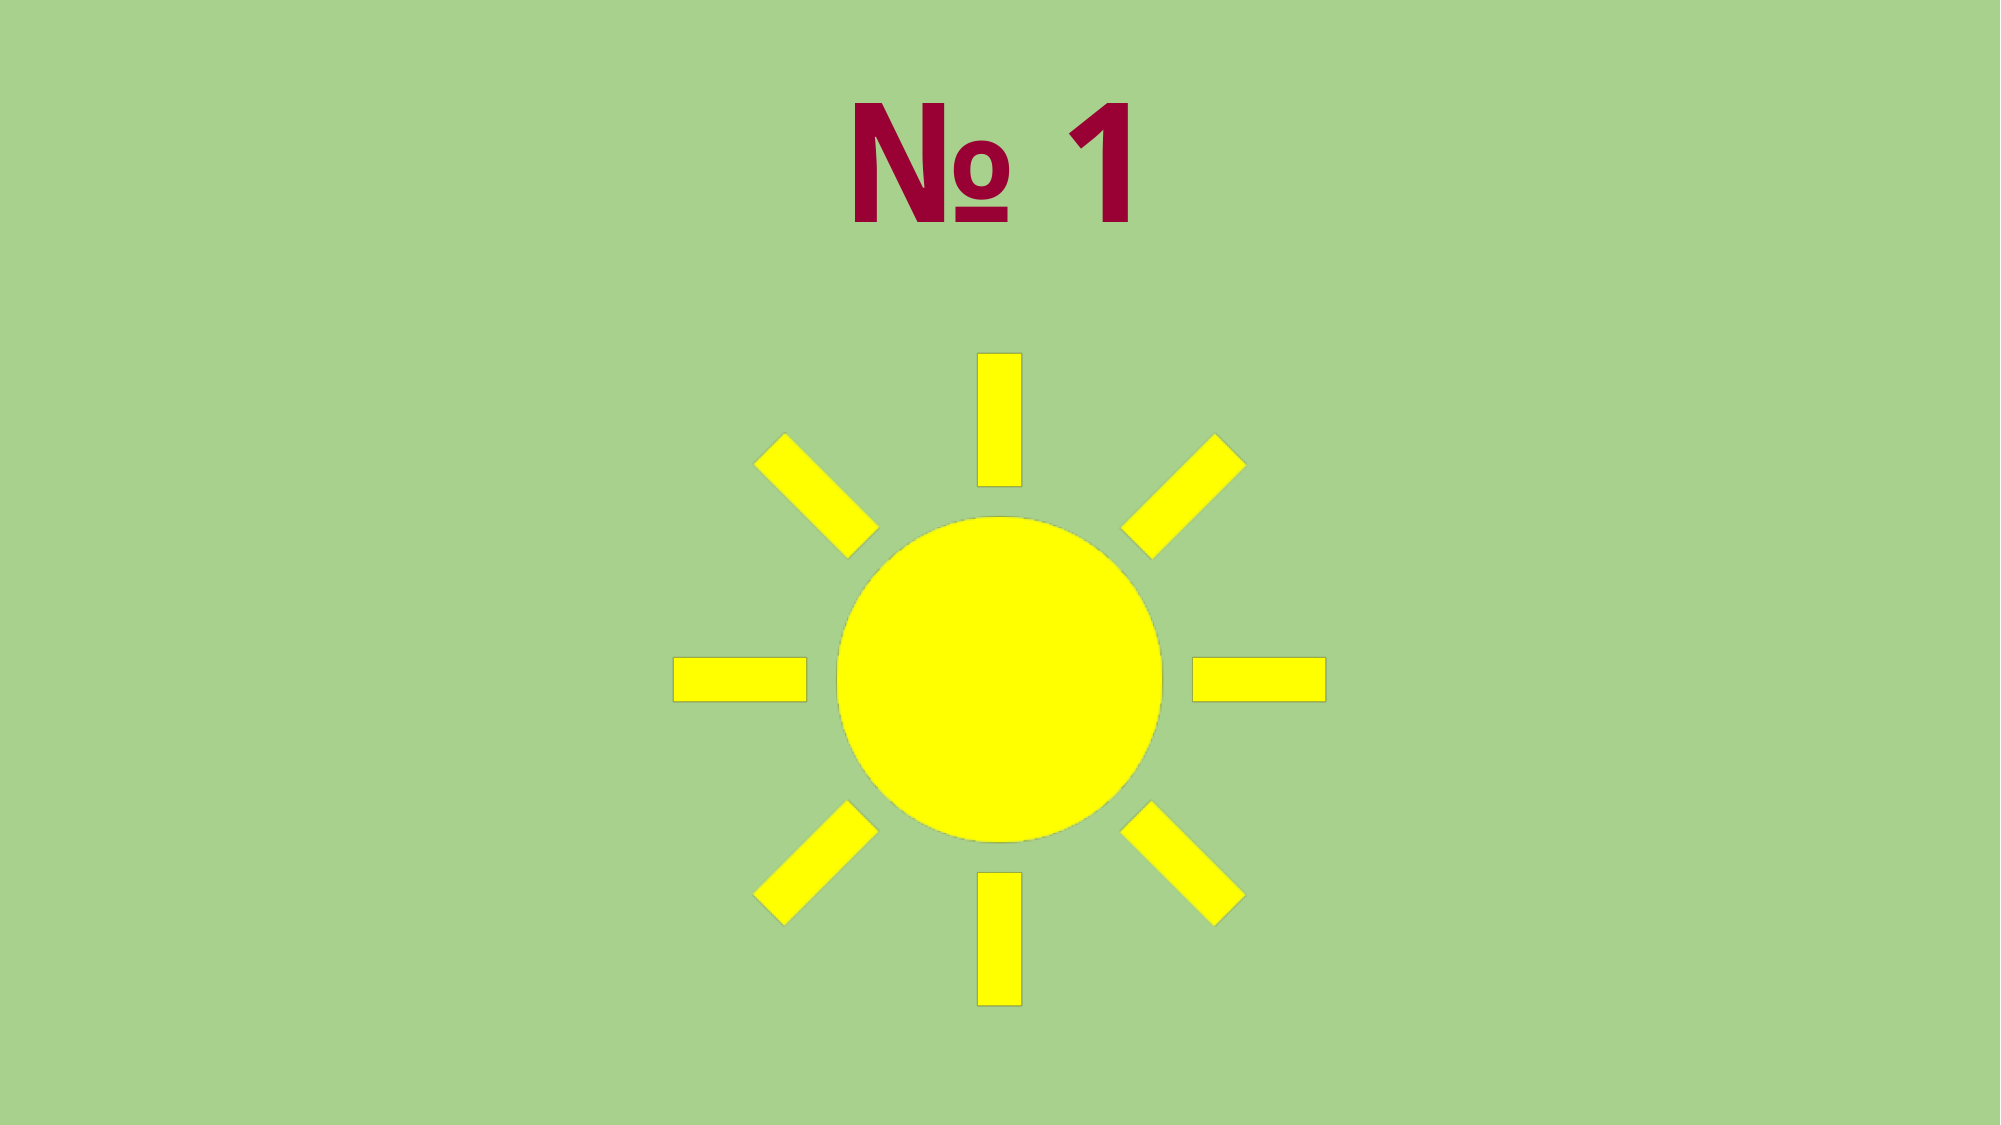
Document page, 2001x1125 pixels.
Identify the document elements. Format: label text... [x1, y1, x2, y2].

title № 1 [137, 59, 1863, 278]
picture [644, 324, 1356, 1036]
